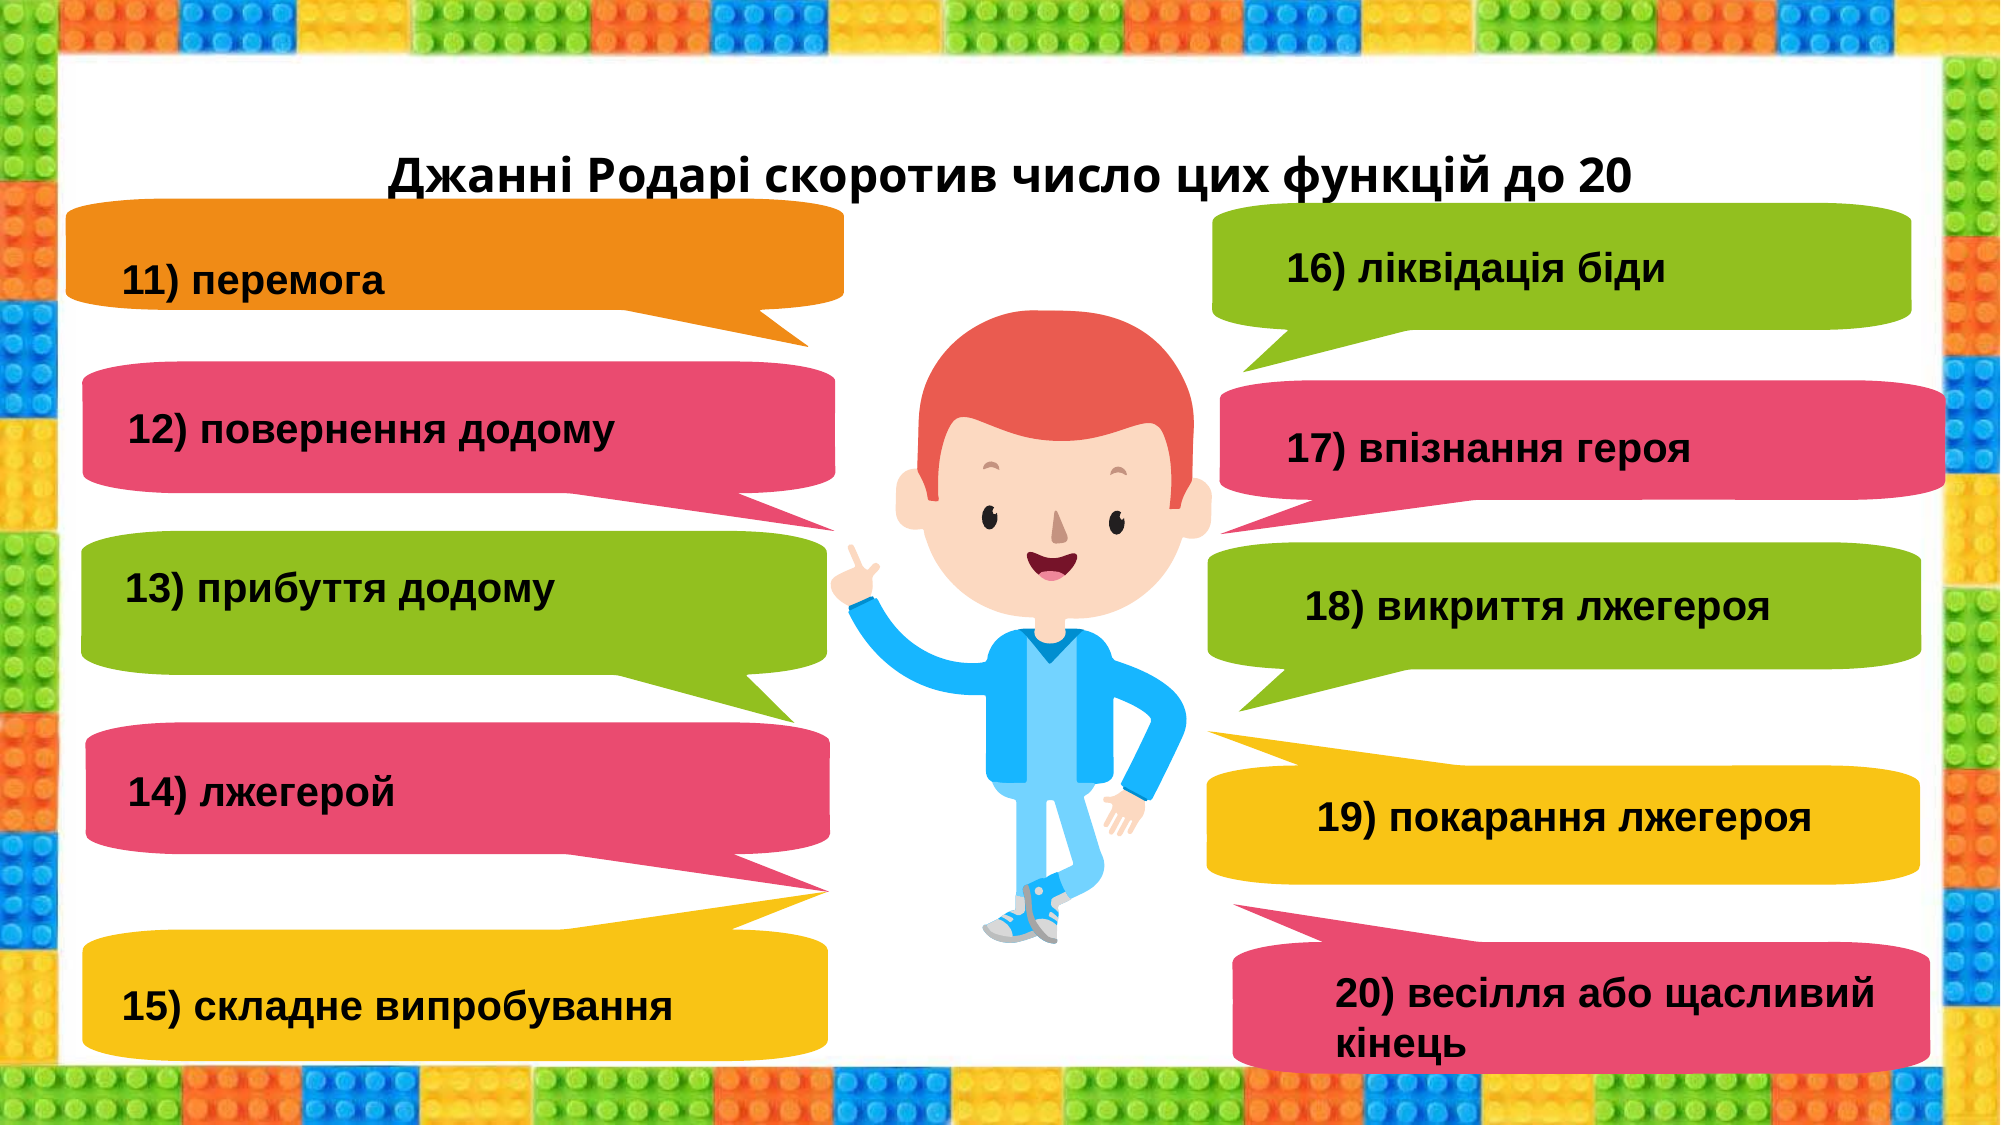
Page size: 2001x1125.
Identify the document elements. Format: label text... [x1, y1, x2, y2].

text_box [65, 198, 844, 307]
text_box 15) складне випробування [106, 963, 735, 1037]
text_box [85, 722, 825, 892]
picture [0, 0, 2001, 1125]
text_box 18) викриття лжегероя [1289, 564, 1872, 662]
text_box 12) повернення додому [112, 387, 781, 461]
text_box [82, 361, 825, 530]
text_box [1219, 380, 1946, 535]
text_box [830, 310, 1212, 944]
text_box 20) весілля або щасливий кінець [1320, 951, 1903, 1049]
text_box [1232, 904, 1931, 1074]
text_box 14) лжегерой [112, 750, 811, 824]
text_box 13) прибуття додому [109, 545, 778, 644]
text_box 11) перемога [106, 237, 805, 311]
text_box [1216, 542, 1922, 712]
text_box [82, 892, 828, 1062]
text_box 17) впізнання героя [1271, 405, 1921, 479]
text_box 19) покарання лжегероя [1301, 775, 1842, 873]
text_box 16) ліквідація біди [1271, 225, 1872, 299]
text_box [1212, 202, 1912, 373]
text_box [629, 311, 809, 347]
text_box [1216, 732, 1921, 885]
text_box [81, 530, 825, 723]
list Джанні Родарі скоротив число цих функцій до 20 [298, 91, 1711, 214]
